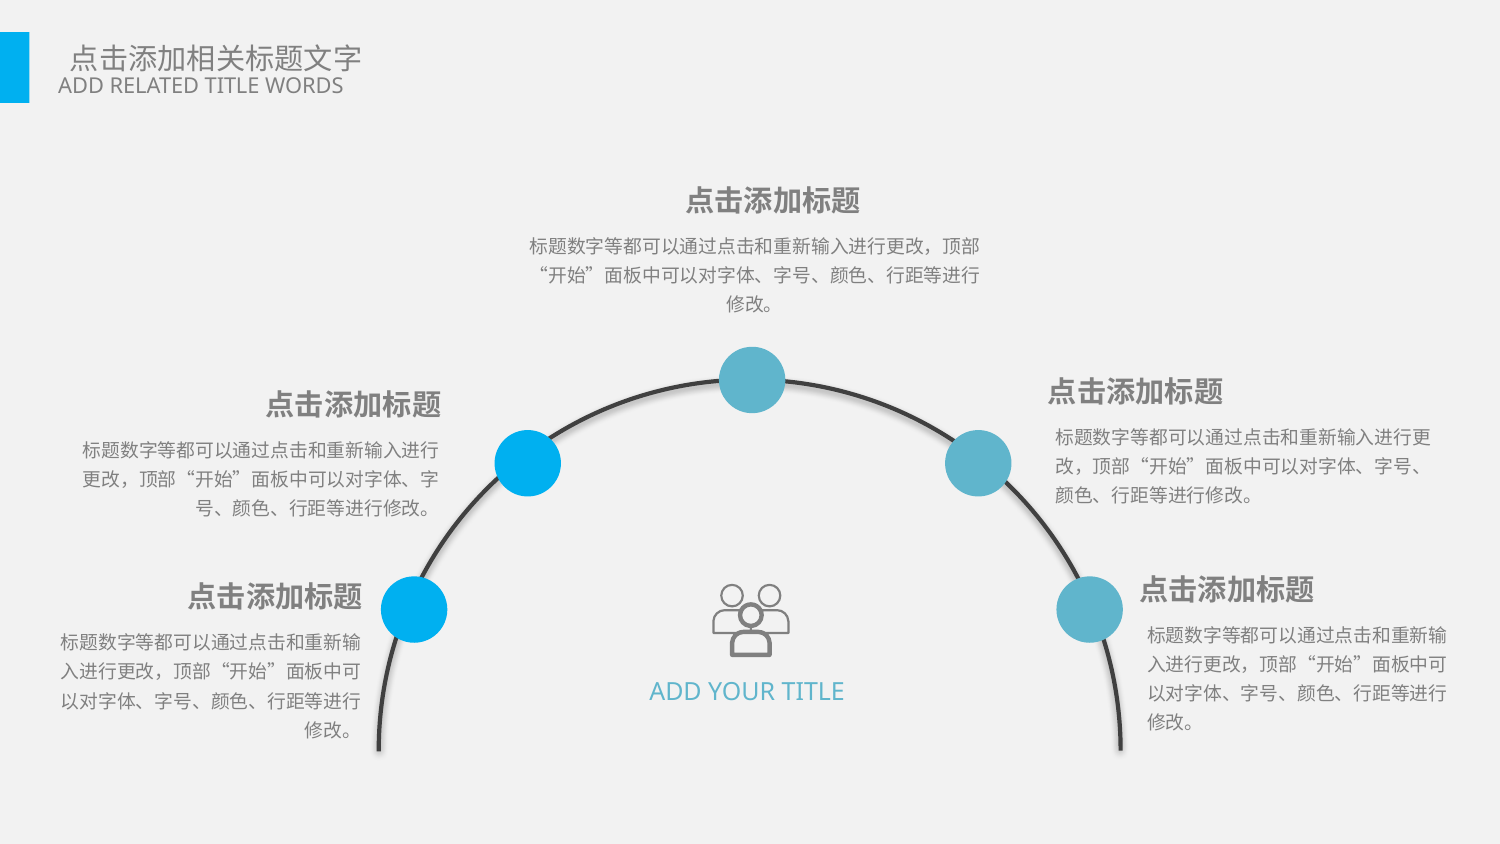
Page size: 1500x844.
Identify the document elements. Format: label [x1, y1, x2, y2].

text_box [384, 576, 448, 643]
text_box [52, 378, 458, 529]
text_box [944, 429, 1012, 497]
text_box [718, 346, 786, 414]
text_box [384, 379, 1123, 752]
text_box [506, 175, 1003, 325]
text_box [1056, 576, 1118, 643]
text_box [634, 583, 879, 714]
text_box [1031, 365, 1463, 516]
text_box [35, 571, 380, 750]
text_box [1123, 563, 1463, 742]
text_box [494, 429, 562, 497]
